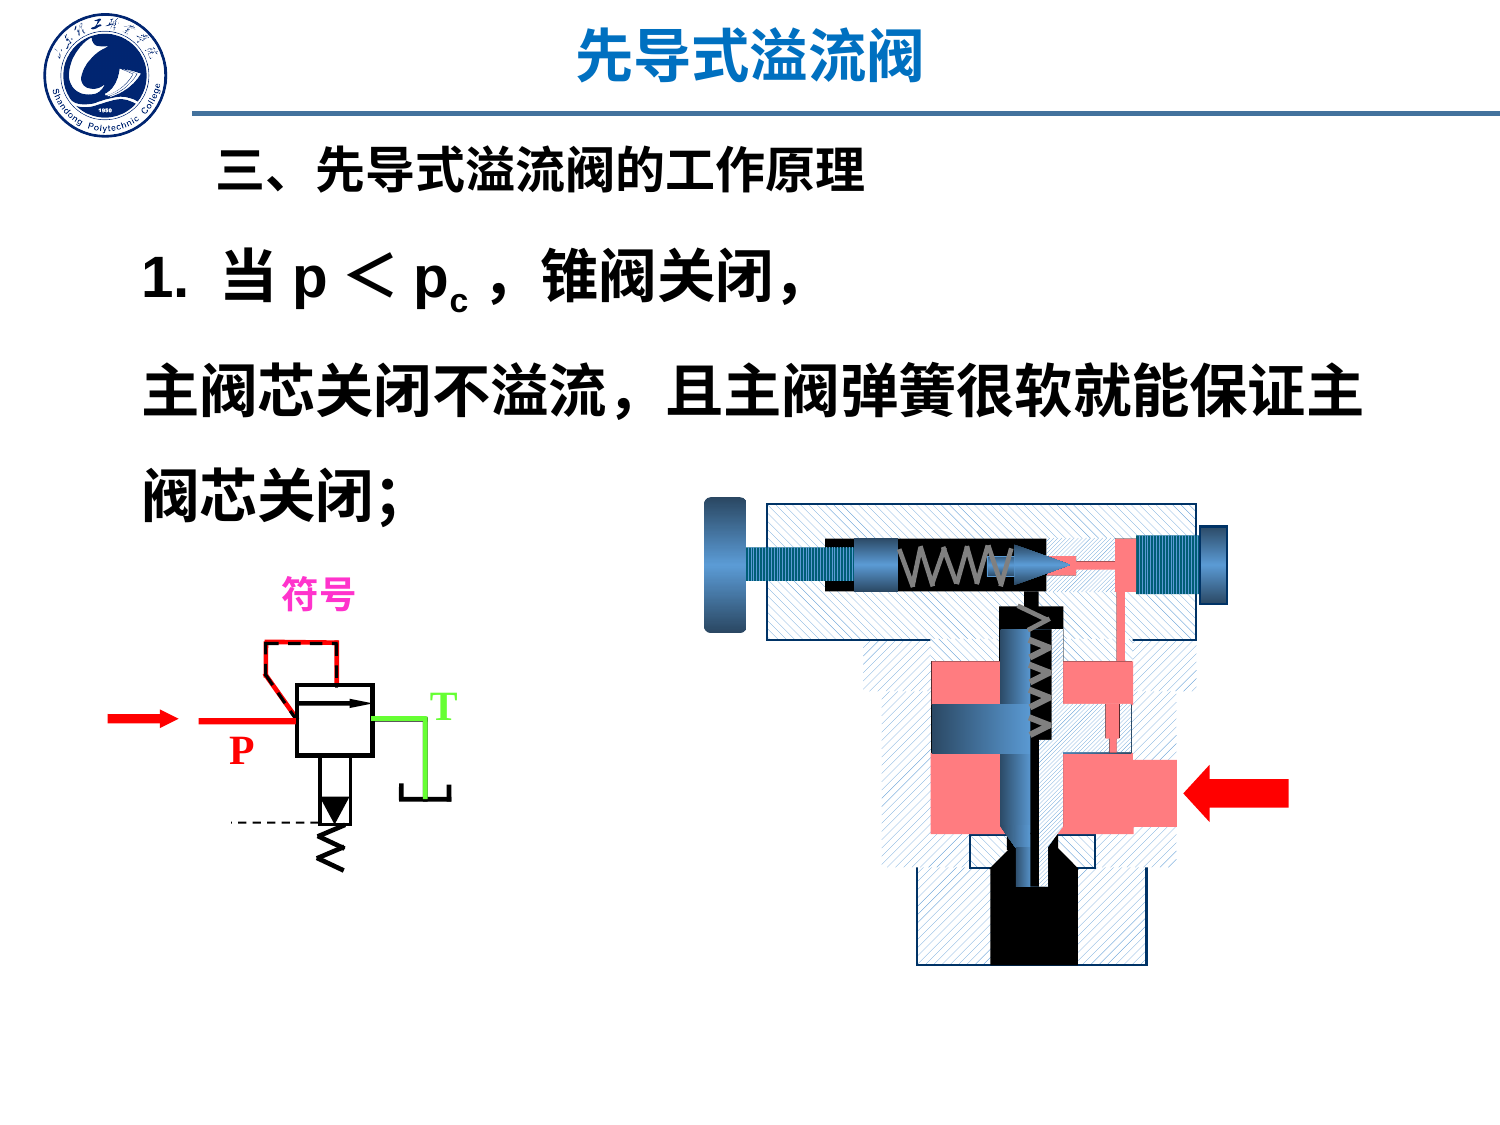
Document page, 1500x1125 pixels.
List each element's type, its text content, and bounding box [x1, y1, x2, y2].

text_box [936, 510, 975, 622]
text_box 1. 当p＜pc，锥阀关闭， 主阀芯关闭不溢流，且主阀弹簧很软就能保证主阀芯关闭； [126, 192, 1401, 537]
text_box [1019, 606, 1049, 734]
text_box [986, 544, 1071, 586]
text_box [111, 563, 474, 870]
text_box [1105, 703, 1120, 753]
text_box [703, 496, 1197, 966]
text_box [1202, 764, 1289, 823]
picture [43, 7, 174, 138]
text_box 三、先导式溢流阀的工作原理 [200, 131, 1300, 206]
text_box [931, 628, 1132, 887]
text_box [1135, 526, 1228, 605]
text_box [1075, 555, 1116, 576]
text_box 先导式溢流阀 [178, 11, 1322, 97]
